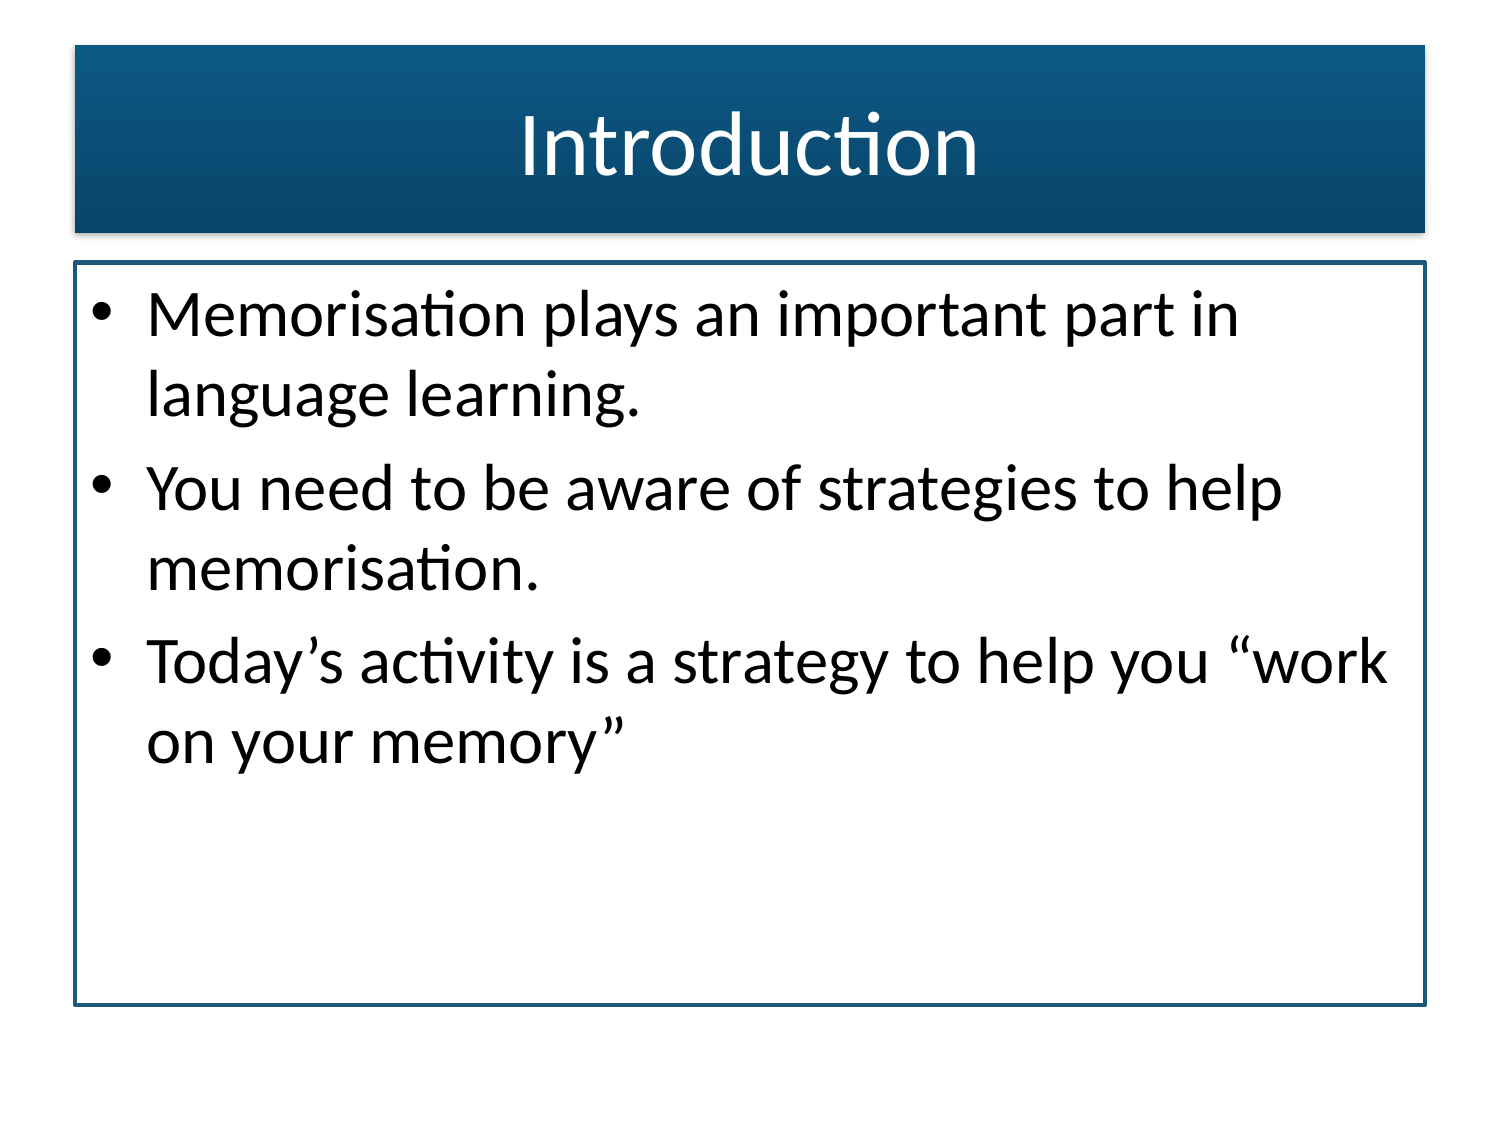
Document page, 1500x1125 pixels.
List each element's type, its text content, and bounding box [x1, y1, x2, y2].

title Introduction [75, 45, 1425, 233]
list Memorisation plays an important part in language learning. You need to be aware of strategies to help memorisation. Today’s activity is a strategy to help you “work on your memory” [73, 260, 1427, 1007]
